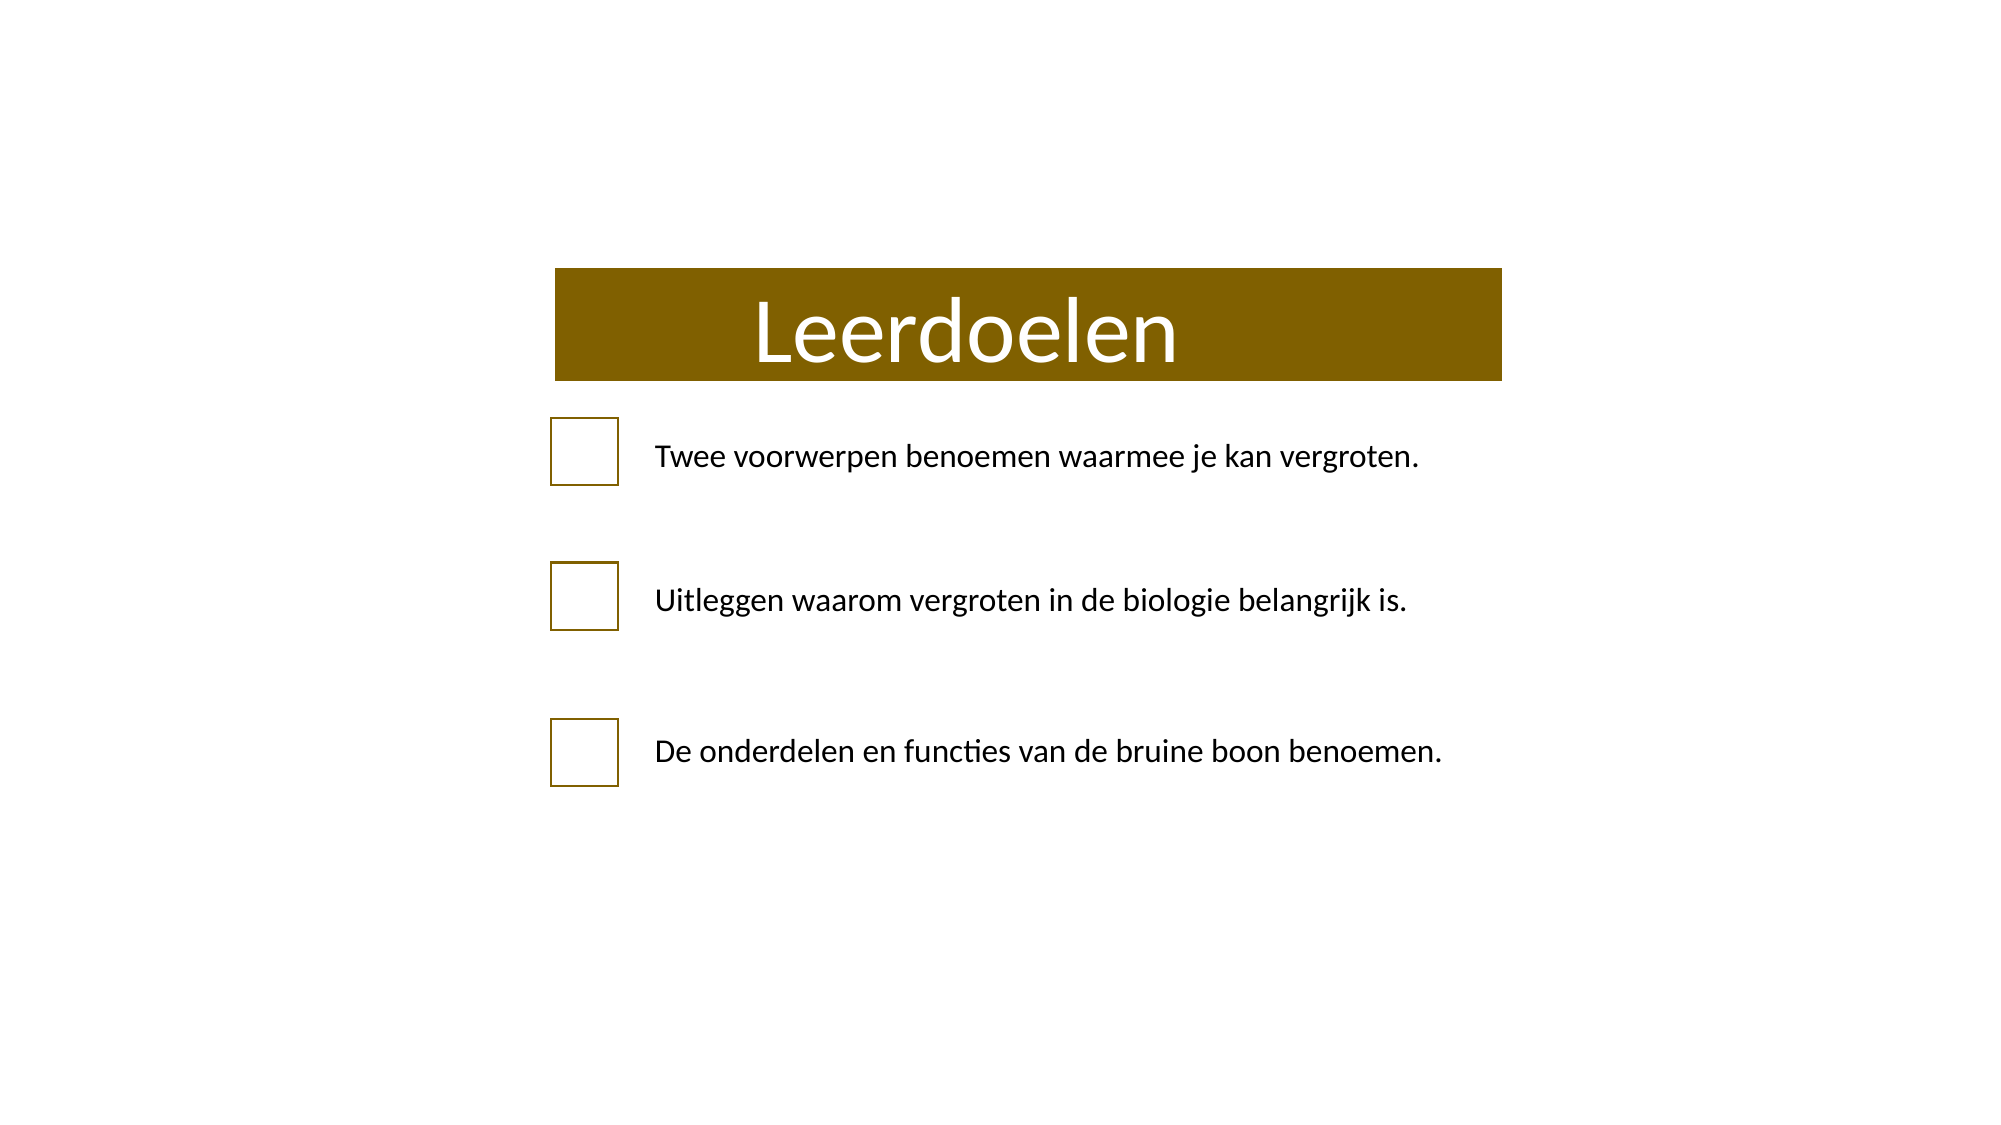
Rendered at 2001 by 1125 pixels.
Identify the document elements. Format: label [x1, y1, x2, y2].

text_box [19, 193, 2000, 1125]
